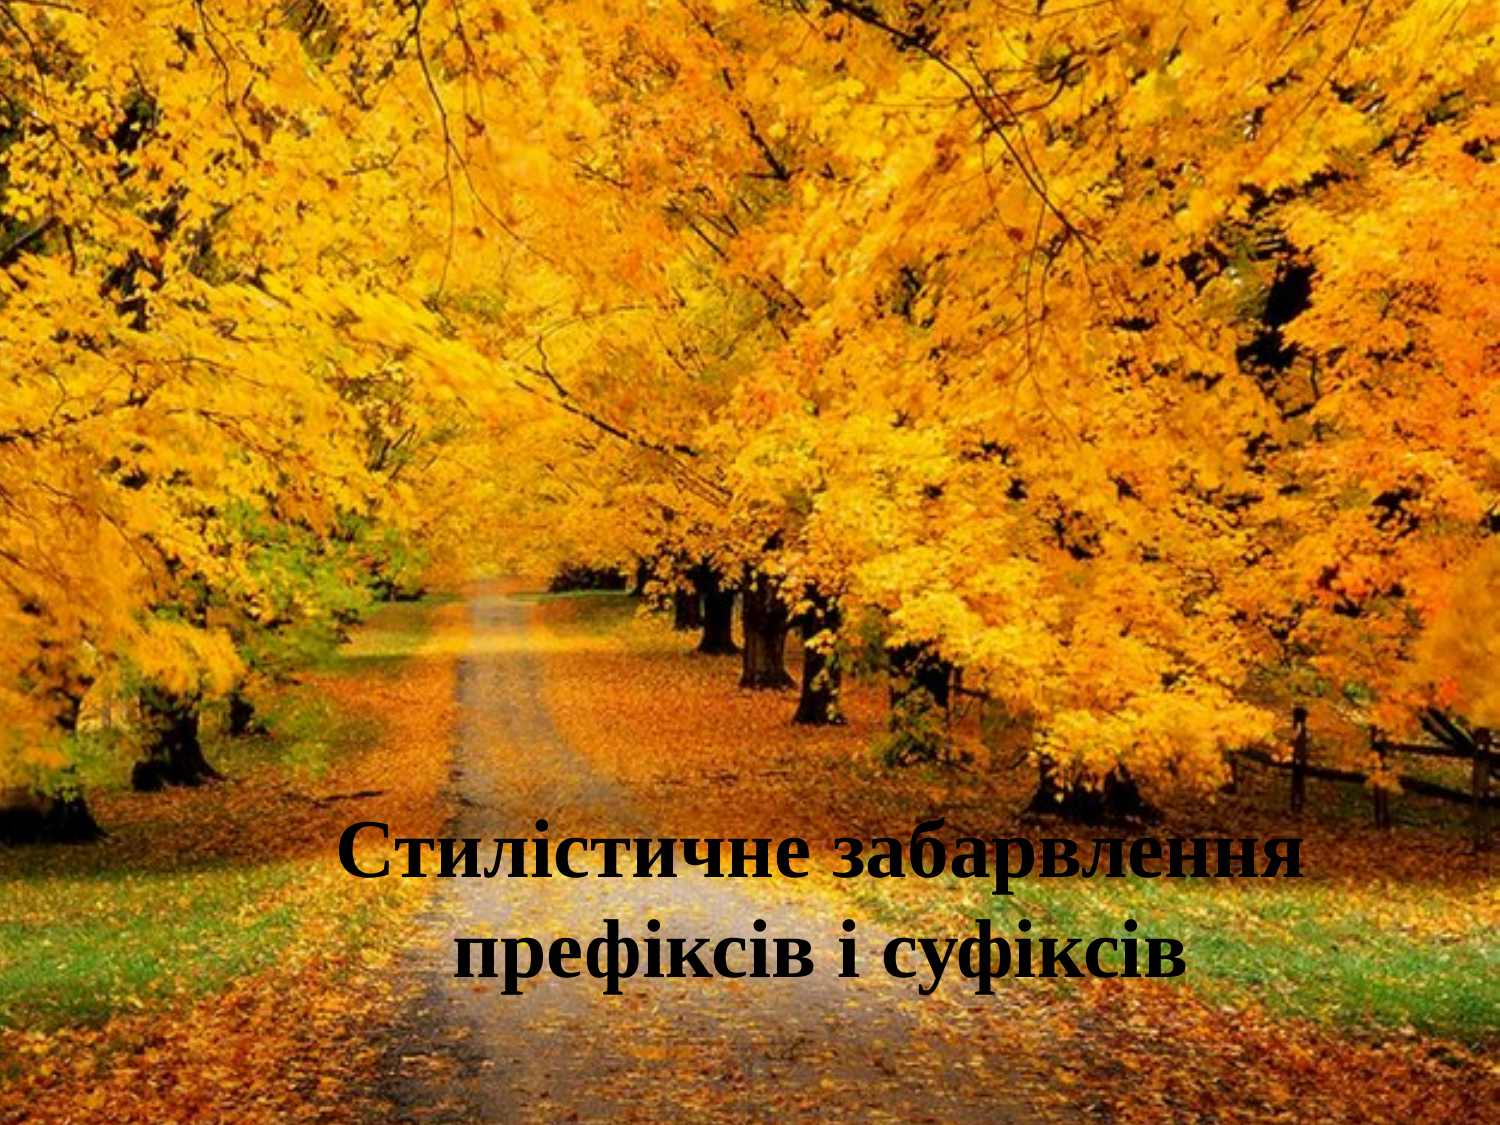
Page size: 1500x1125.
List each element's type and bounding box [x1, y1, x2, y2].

list [0, 0, 1500, 1125]
